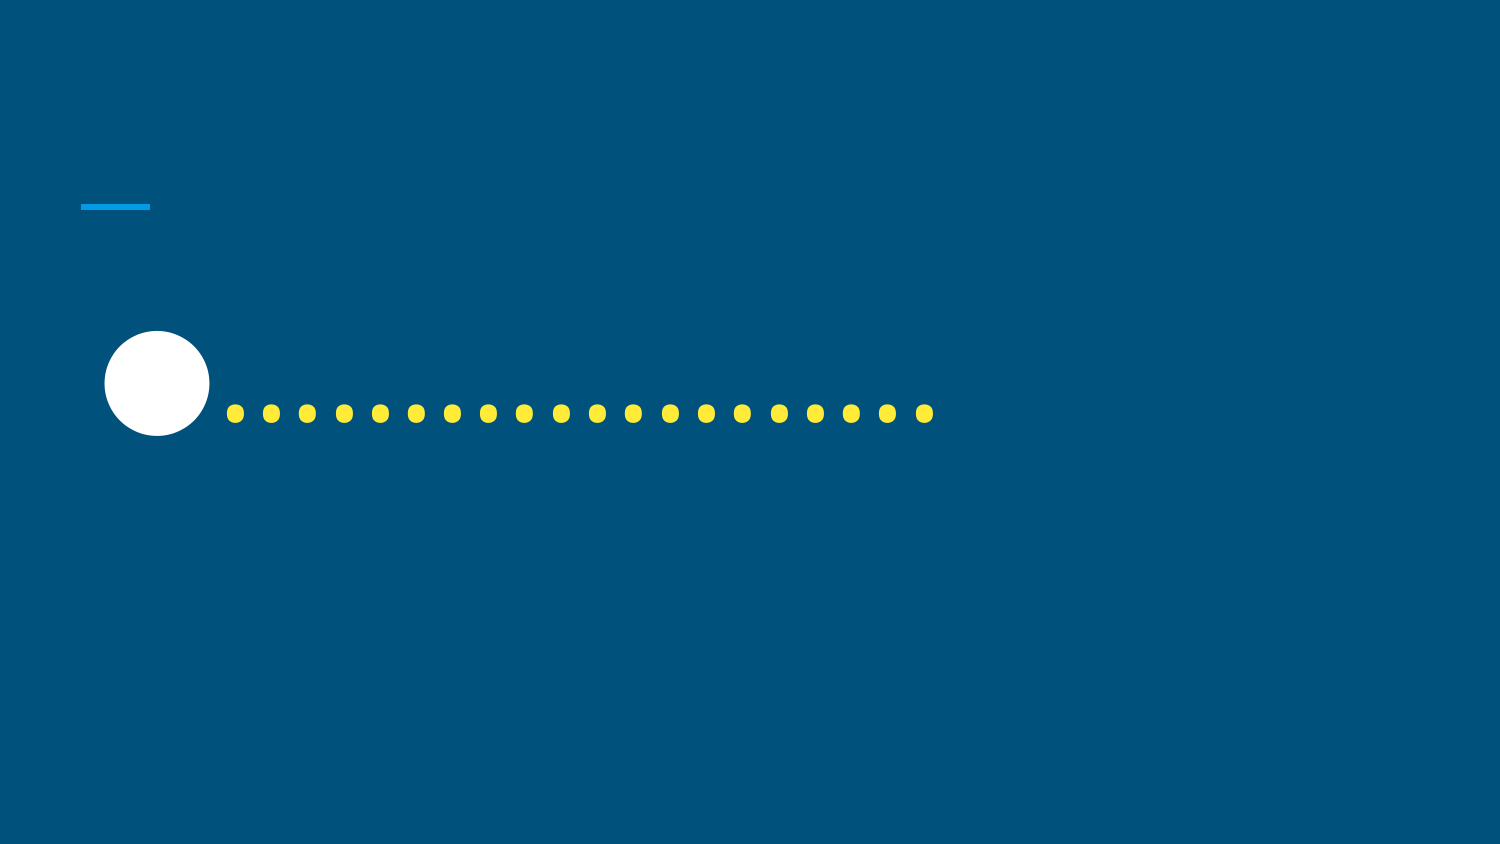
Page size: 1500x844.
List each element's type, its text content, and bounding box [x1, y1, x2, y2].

list ……………….. [63, 244, 1437, 750]
